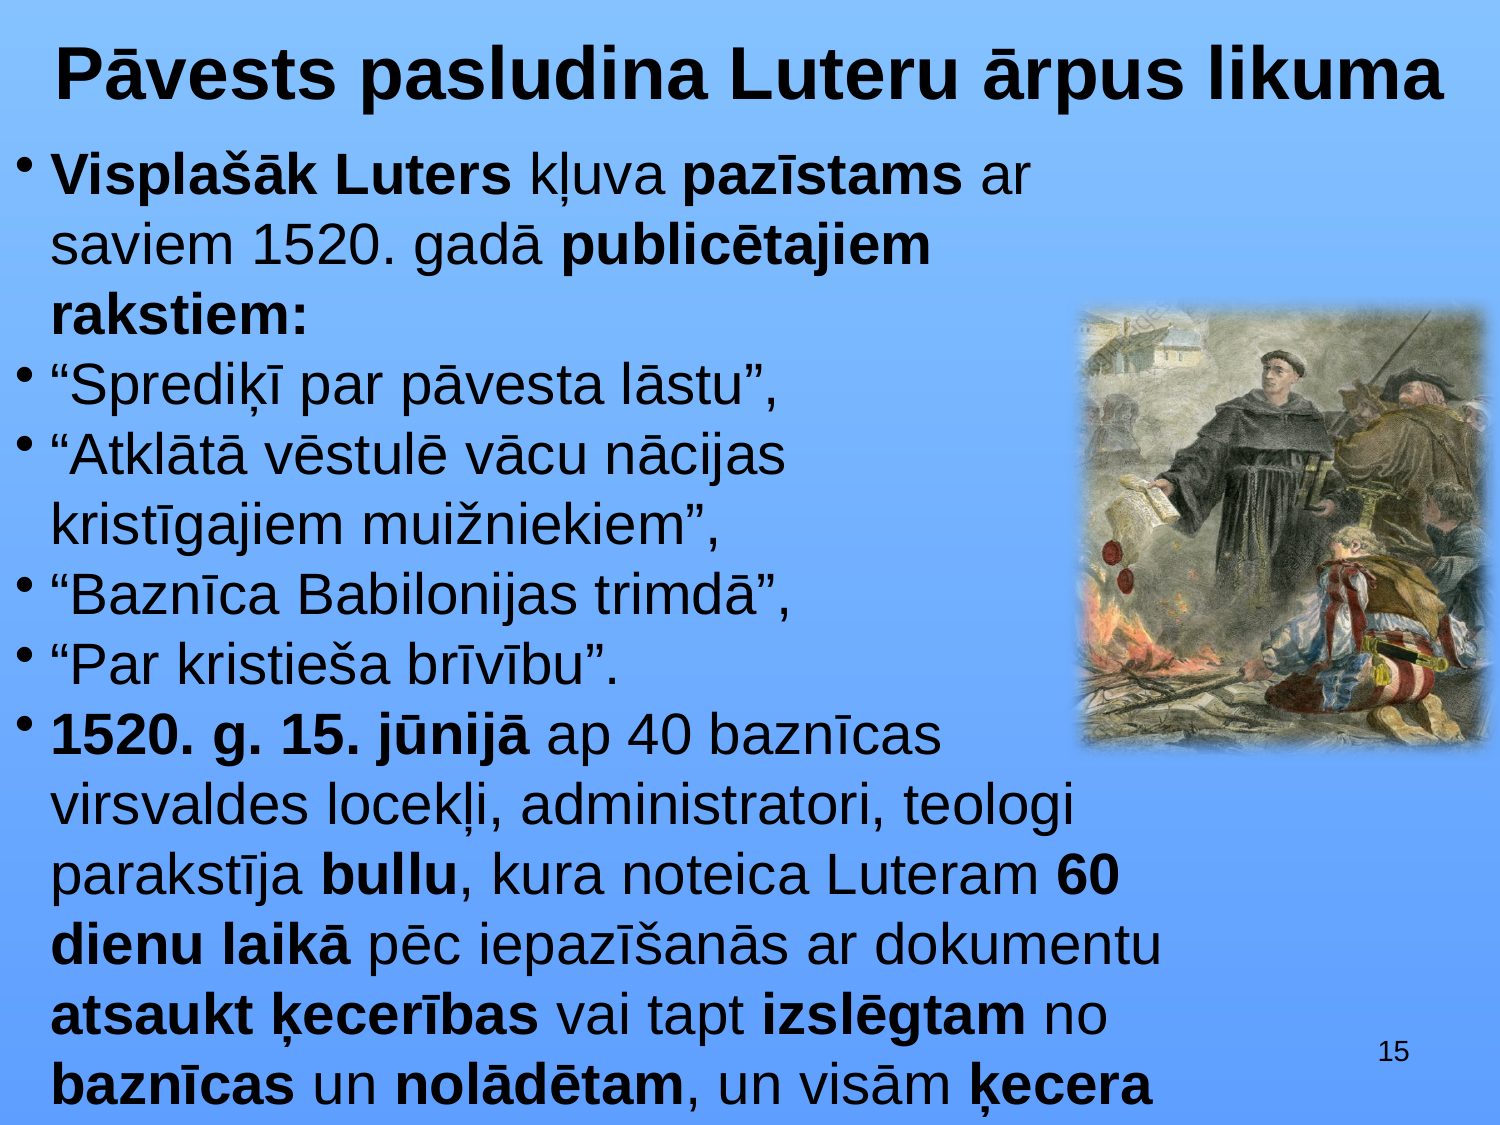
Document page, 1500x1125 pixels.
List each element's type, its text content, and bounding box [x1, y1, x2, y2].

text_box Visplašāk Luters kļuva pazīstams ar saviem 1520. gadā publicētajiem rakstiem: “Sprediķī par pāvesta lāstu”, “Atklātā vēstulē vācu nācijas kristīgajiem muižniekiem”, “Baznīca Babilonijas trimdā”, “Par kristieša brīvību”. 1520. g. 15. jūnijā ap 40 baznīcas virsvaldes locekļi, administratori, teologi parakstīja bullu, kura noteica Luteram 60 dienu laikā pēc iepazīšanās ar dokumentu atsaukt ķecerības vai tapt izslēgtam no baznīcas un nolādētam, un visām ķecera grāmatām jātop sadedzinātām. [0, 128, 1211, 1125]
picture [1066, 292, 1500, 762]
title Pāvests pasludina Luteru ārpus likuma [0, 0, 1500, 140]
slide_number 15 [1074, 1024, 1426, 1103]
